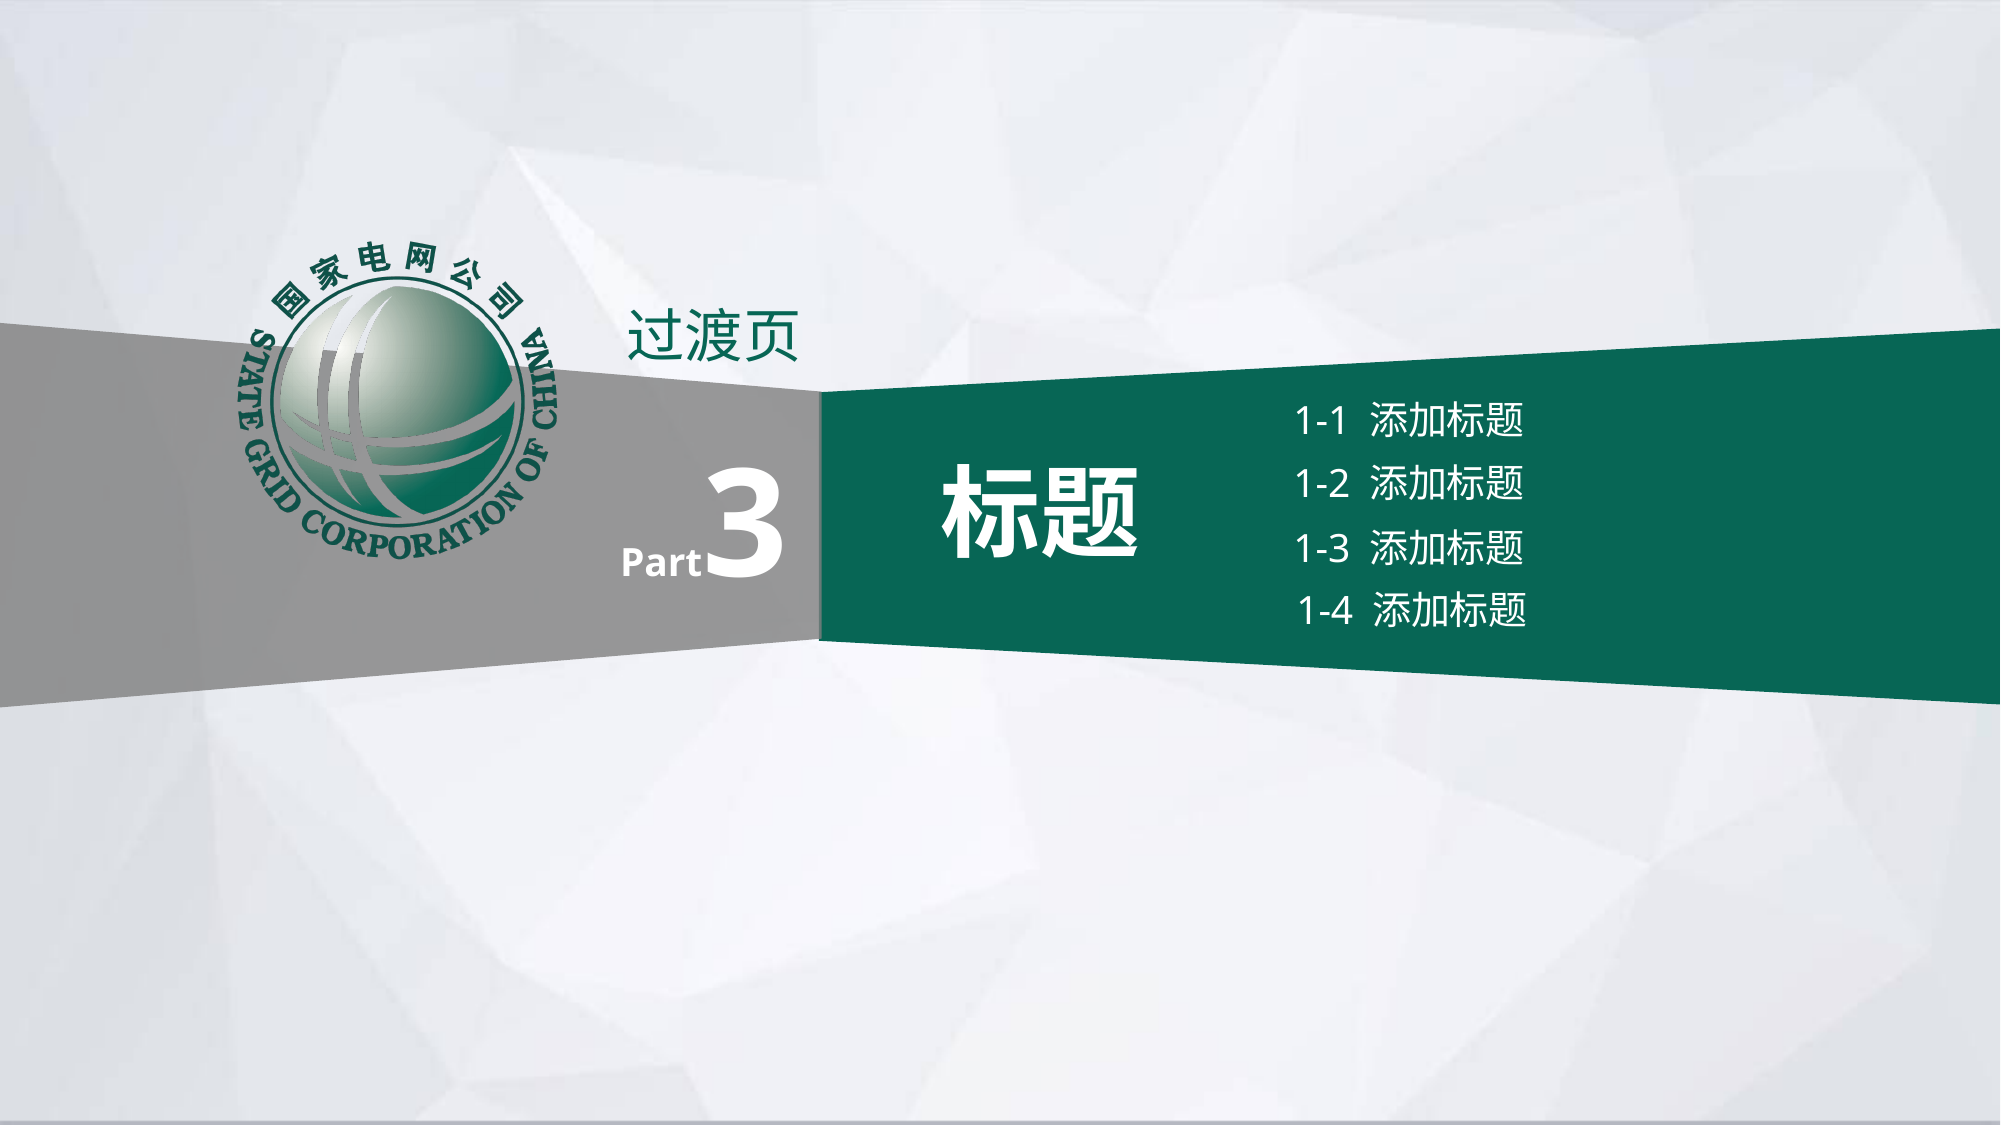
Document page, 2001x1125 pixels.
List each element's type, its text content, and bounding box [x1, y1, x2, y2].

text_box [1277, 388, 1544, 640]
text_box [0, 321, 823, 709]
text_box 标题 [925, 441, 1156, 577]
picture [0, 0, 2001, 1125]
text_box [817, 327, 2000, 706]
text_box 过渡页 [611, 291, 817, 377]
text_box Part3 [605, 419, 803, 615]
